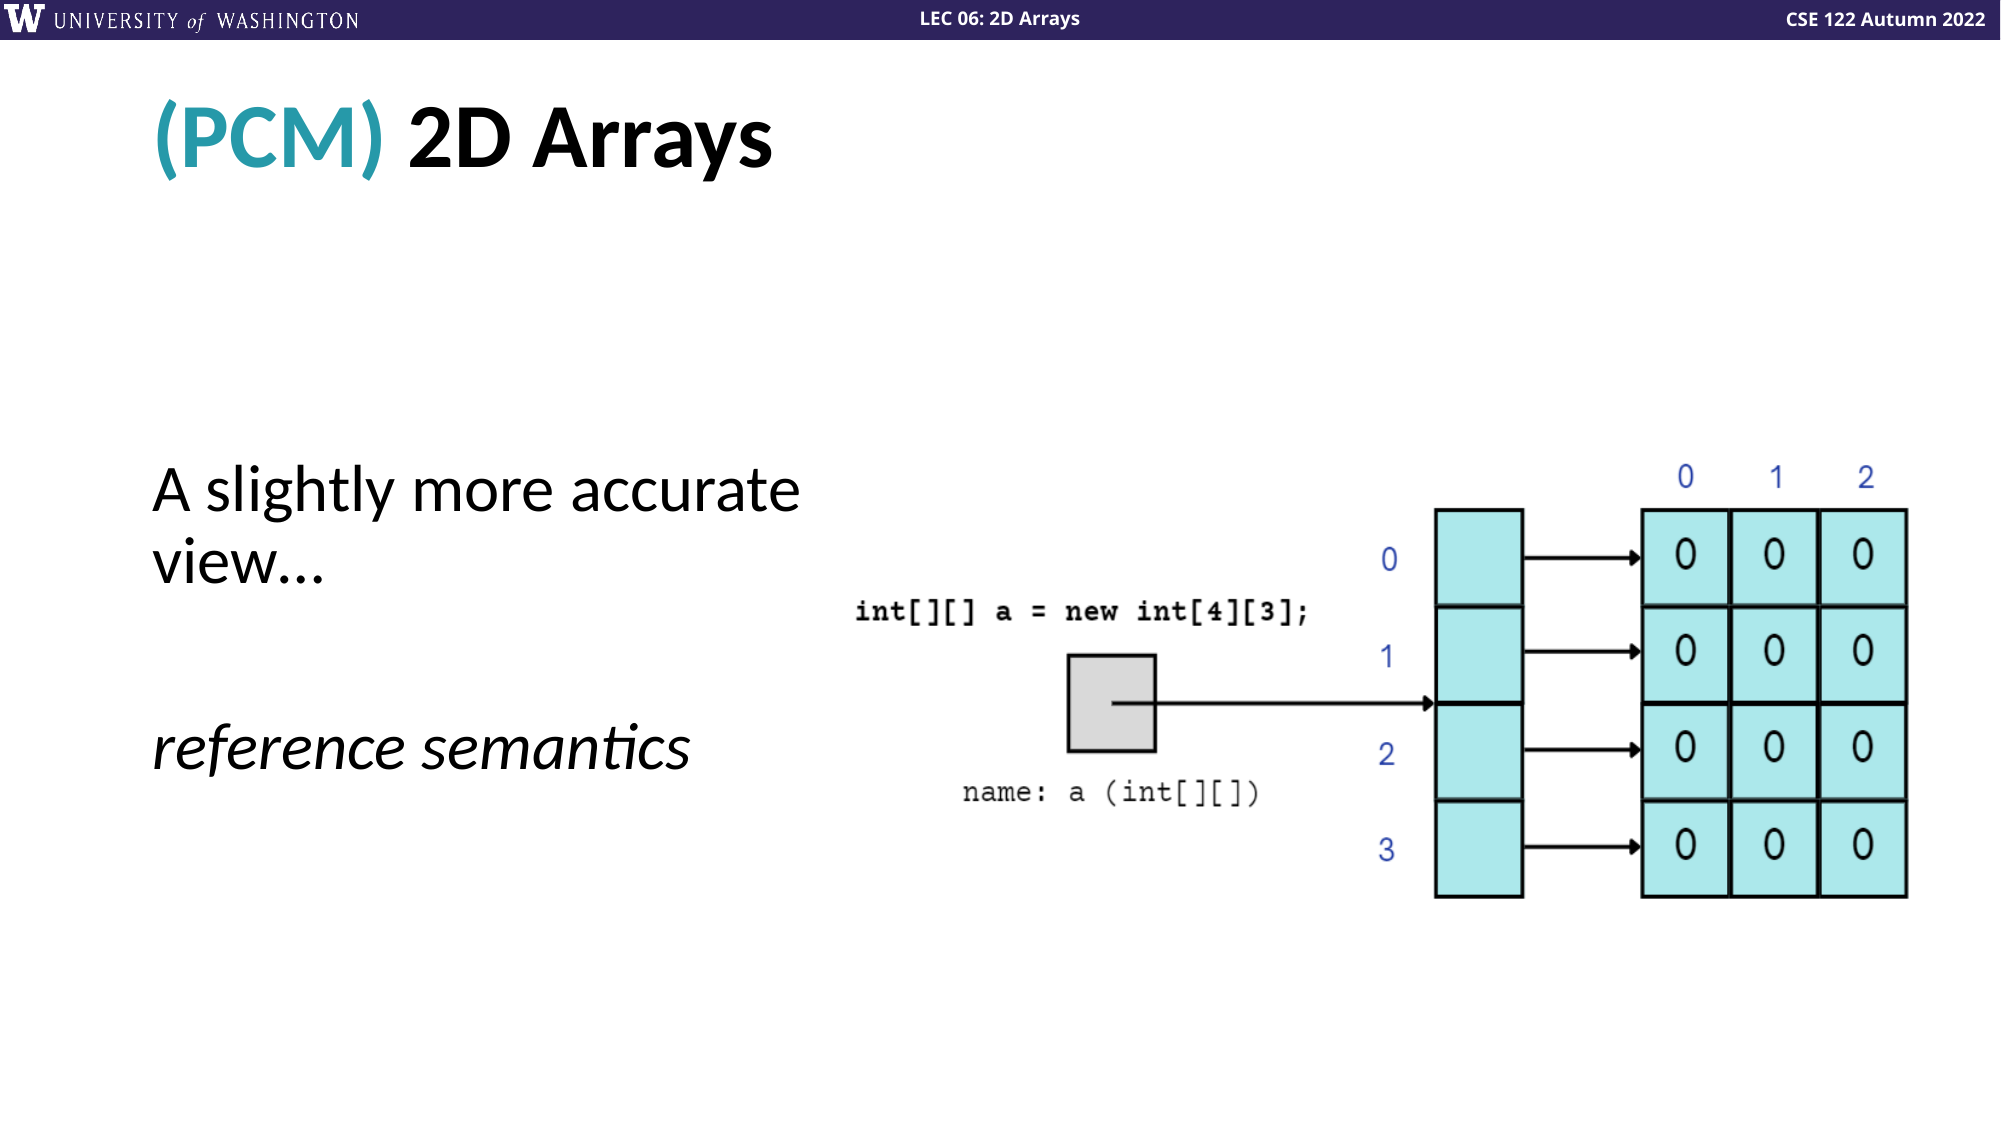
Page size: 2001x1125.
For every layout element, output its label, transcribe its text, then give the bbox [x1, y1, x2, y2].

title (PCM) 2D Arrays [137, 74, 1863, 200]
list A slightly more accurate view… reference semantics [137, 224, 928, 1014]
picture [827, 448, 1950, 931]
picture [4, 4, 358, 33]
